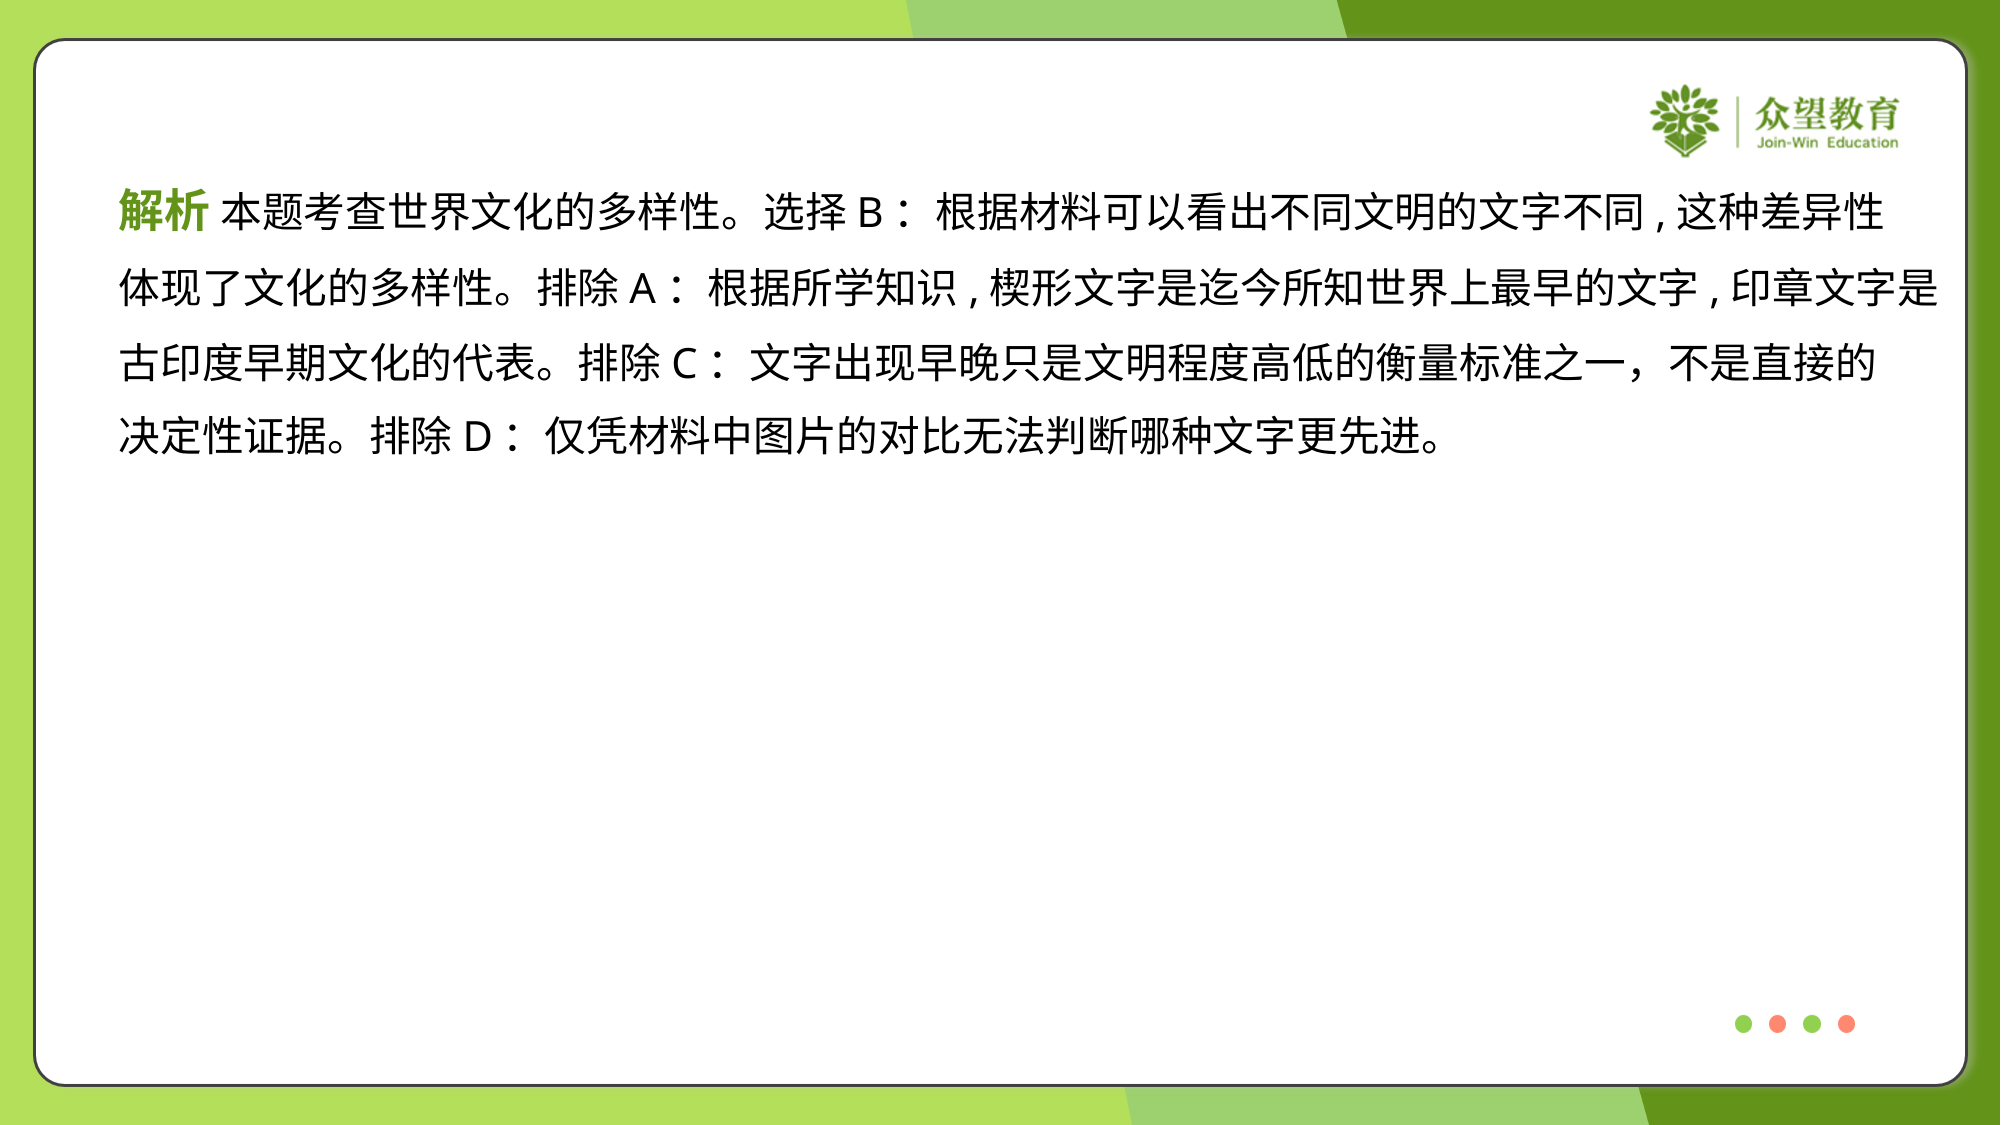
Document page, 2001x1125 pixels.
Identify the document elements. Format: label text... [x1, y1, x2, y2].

picture [0, 0, 2000, 1125]
text_box 解析 本题考查世界文化的多样性。选择B：根据材料可以看出不同文明的文字不同,这种差异性 体现了文化的多样性。排除A：根据所学知识,楔形文字是迄今所知世界上最早的文字,印章文字是 古印度早期文化的代表。排除C：文字出现早晚只是文明程度高低的衡量标准之一，不是直接的 决定性证据。排除D：仅凭材料中图片的对比无法判断哪种文字更先进。 [118, 159, 1883, 452]
